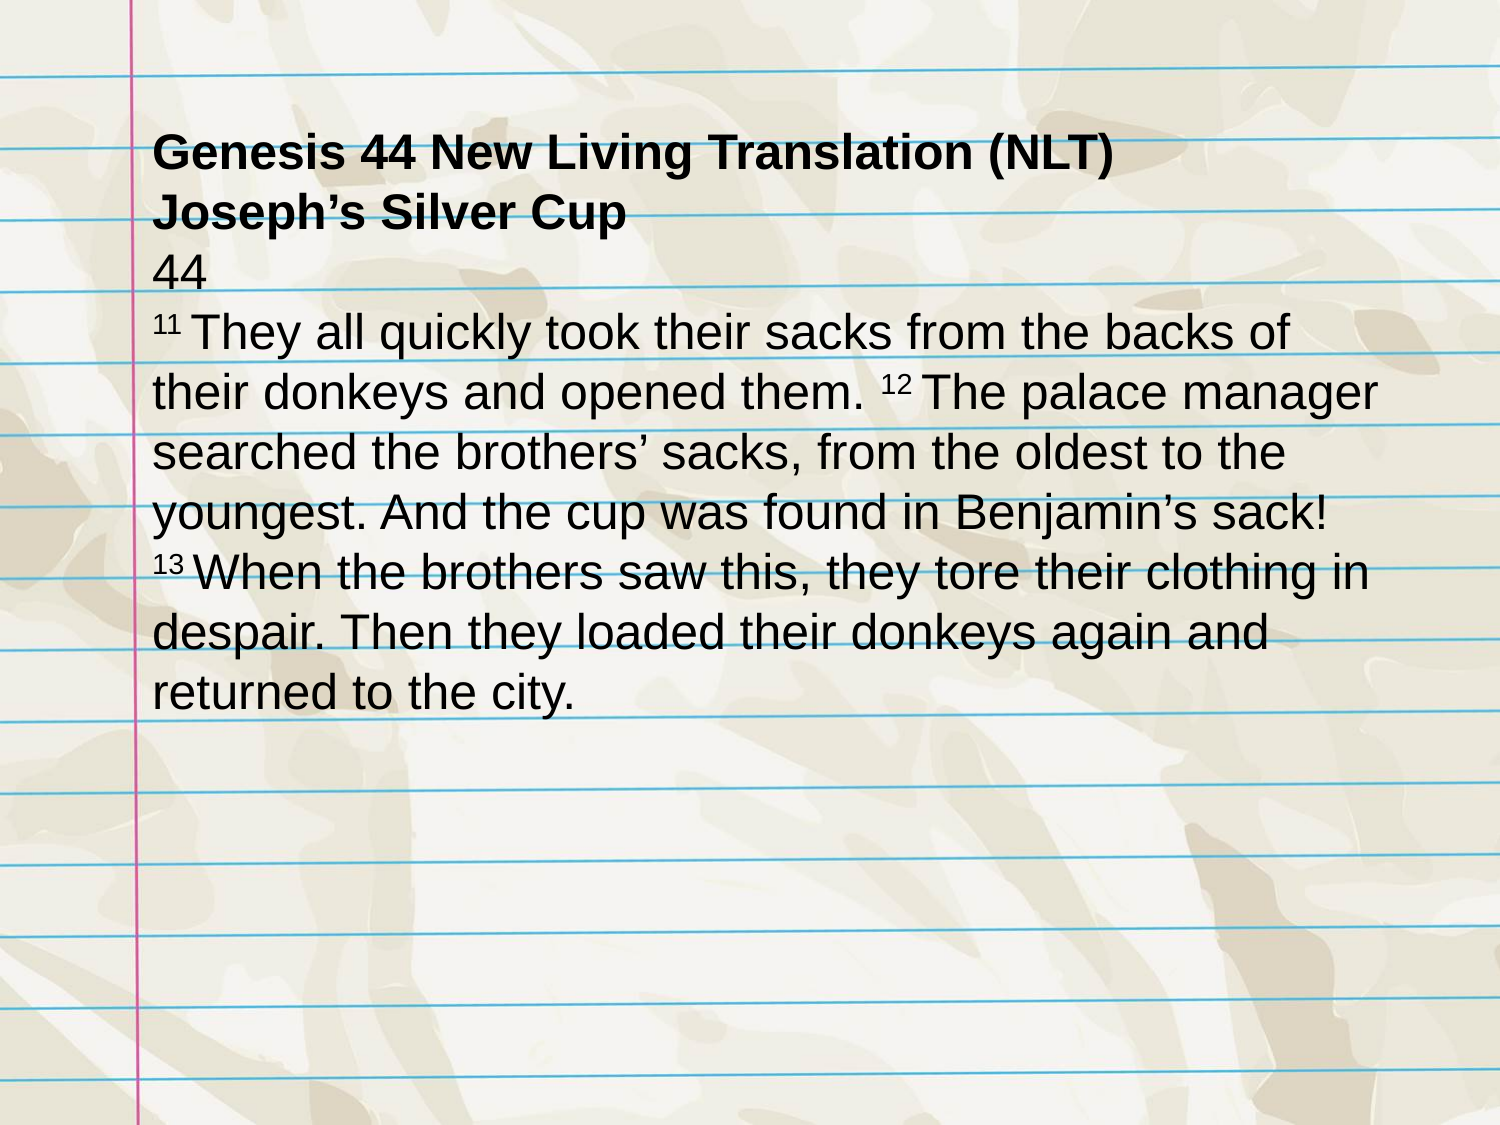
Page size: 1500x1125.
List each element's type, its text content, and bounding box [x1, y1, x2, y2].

picture [0, 0, 1500, 1125]
text_box Genesis 44 New Living Translation (NLT) Joseph’s Silver Cup 44 11 They all quickly took their sacks from the backs of their donkeys and opened them. 12 The palace manager searched the brothers’ sacks, from the oldest to the youngest. And the cup was found in Benjamin’s sack! 13 When the brothers saw this, they tore their clothing in despair. Then they loaded their donkeys again and returned to the city. [137, 112, 1400, 788]
